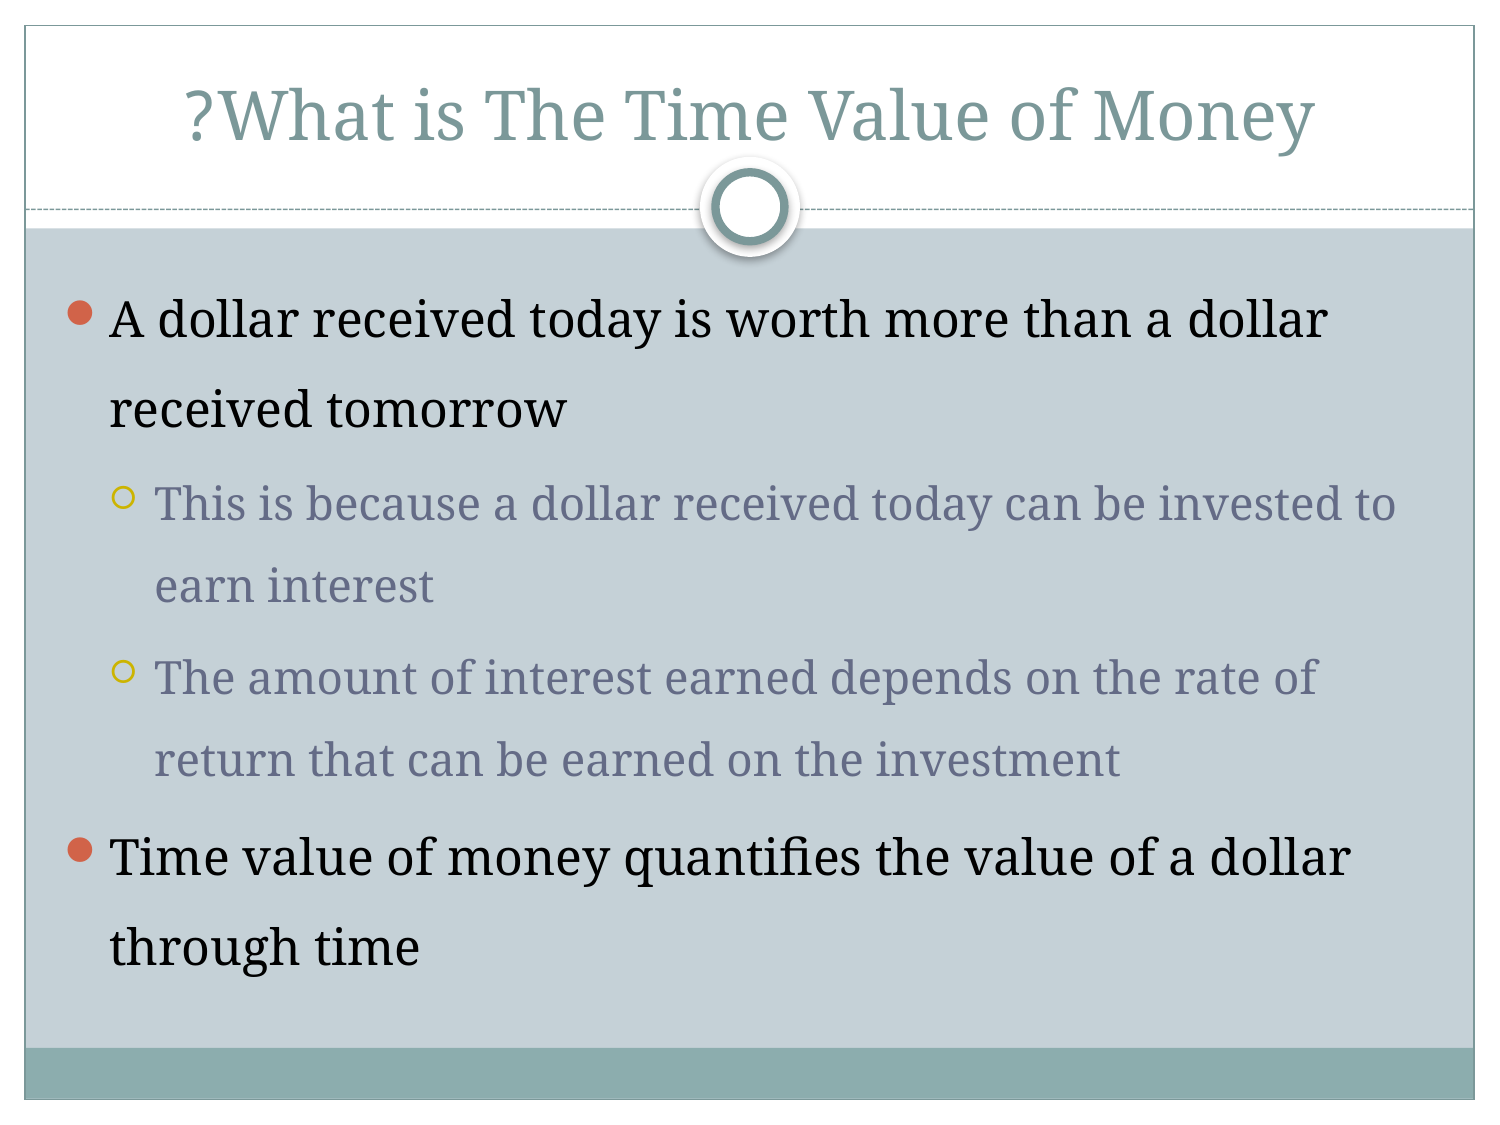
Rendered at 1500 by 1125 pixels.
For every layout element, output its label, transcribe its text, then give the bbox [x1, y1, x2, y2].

title What is The Time Value of Money? [49, 37, 1450, 162]
list A dollar received today is worth more than a dollar received tomorrow This is because a dollar received today can be invested to earn interest The amount of interest earned depends on the rate of return that can be earned on the investment Time value of money quantifies the value of a dollar through time [49, 250, 1445, 1050]
